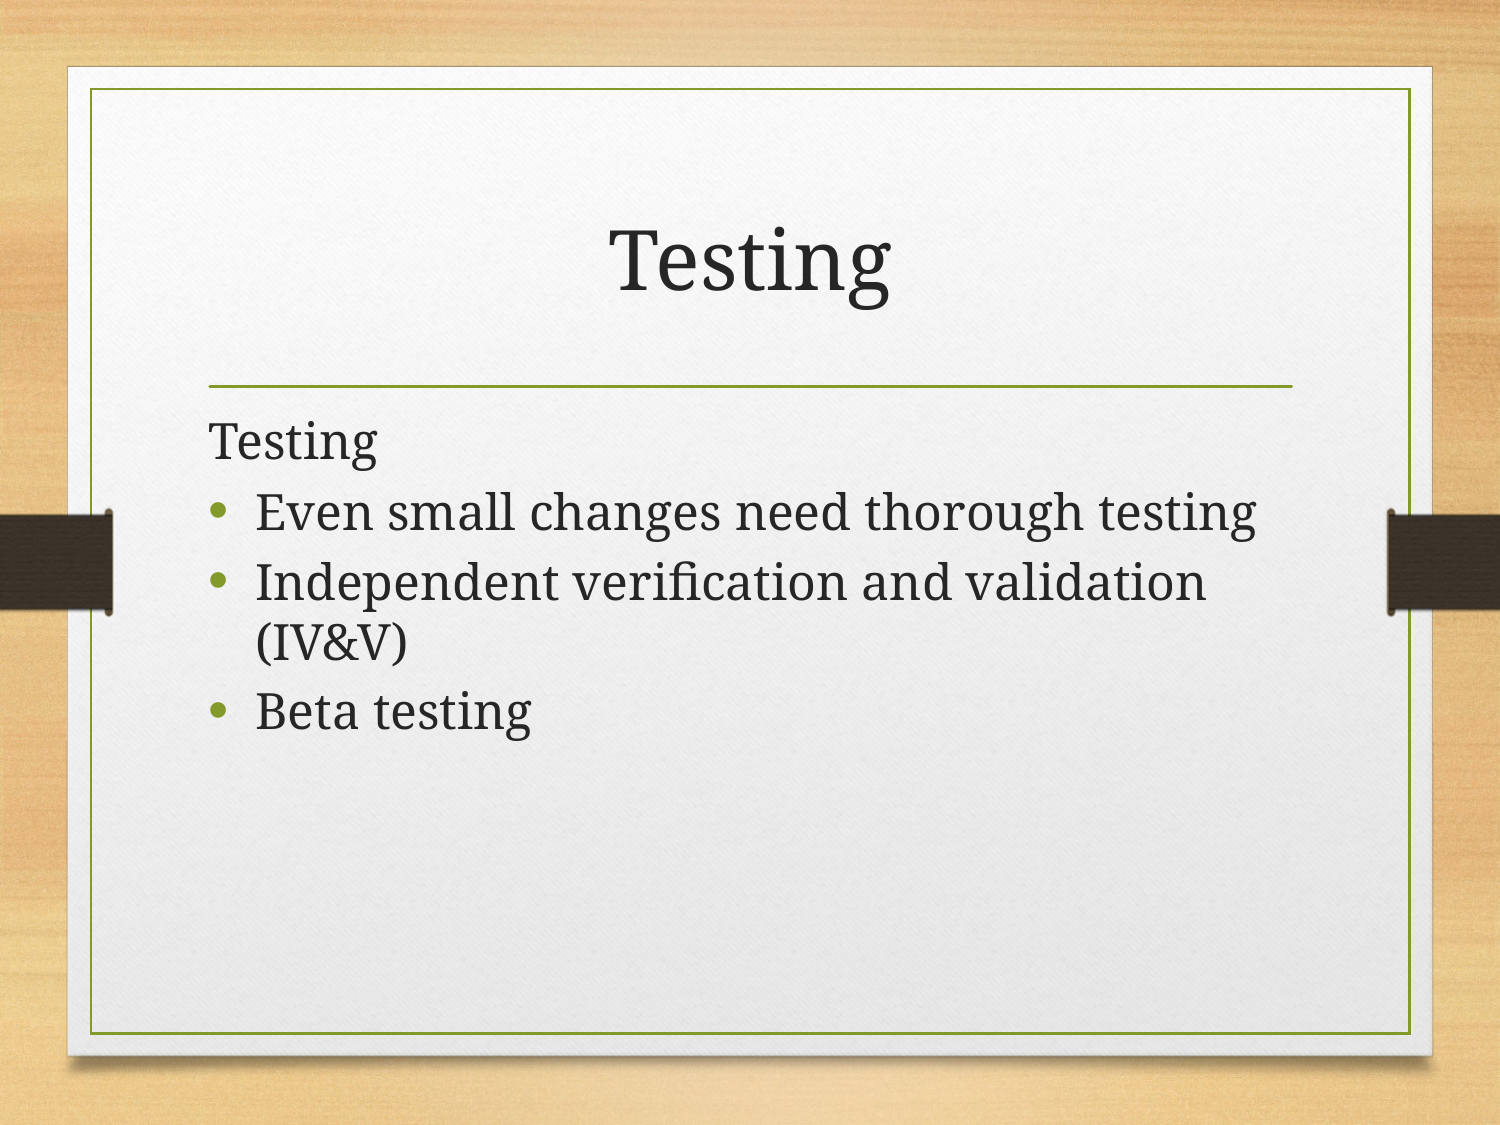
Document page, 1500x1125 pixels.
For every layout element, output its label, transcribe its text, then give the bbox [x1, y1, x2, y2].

list Testing Even small changes need thorough testing Independent verification and validation (IV&V) Beta testing [193, 408, 1309, 974]
picture [0, 0, 1500, 1125]
title Testing [193, 150, 1309, 365]
